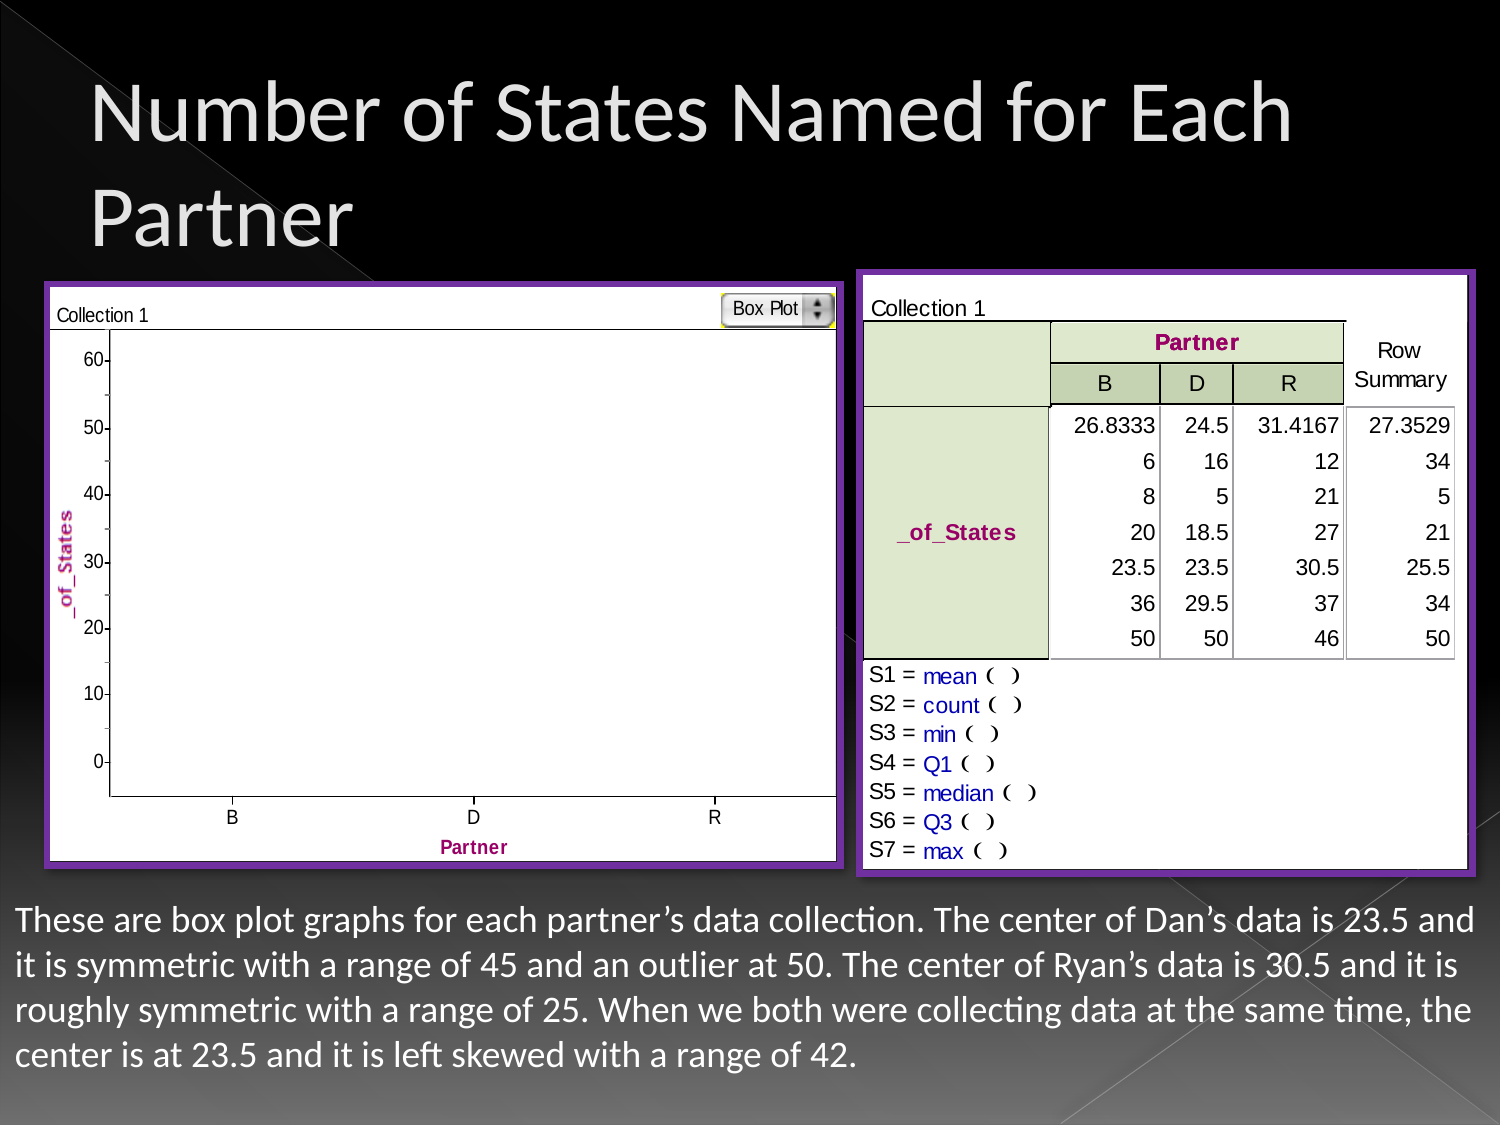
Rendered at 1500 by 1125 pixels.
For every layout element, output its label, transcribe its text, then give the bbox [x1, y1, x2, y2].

text_box These are box plot graphs for each partner’s data collection. The center of Dan’s data is 23.5 and it is symmetric with a range of 45 and an outlier at 50. The center of Ryan’s data is 30.5 and it is roughly symmetric with a range of 25. When we both were collecting data at the same time, the center is at 23.5 and it is left skewed with a range of 42. [0, 887, 1500, 1083]
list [49, 287, 838, 863]
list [862, 274, 1470, 871]
title Number of States Named for Each Partner [75, 43, 1425, 274]
